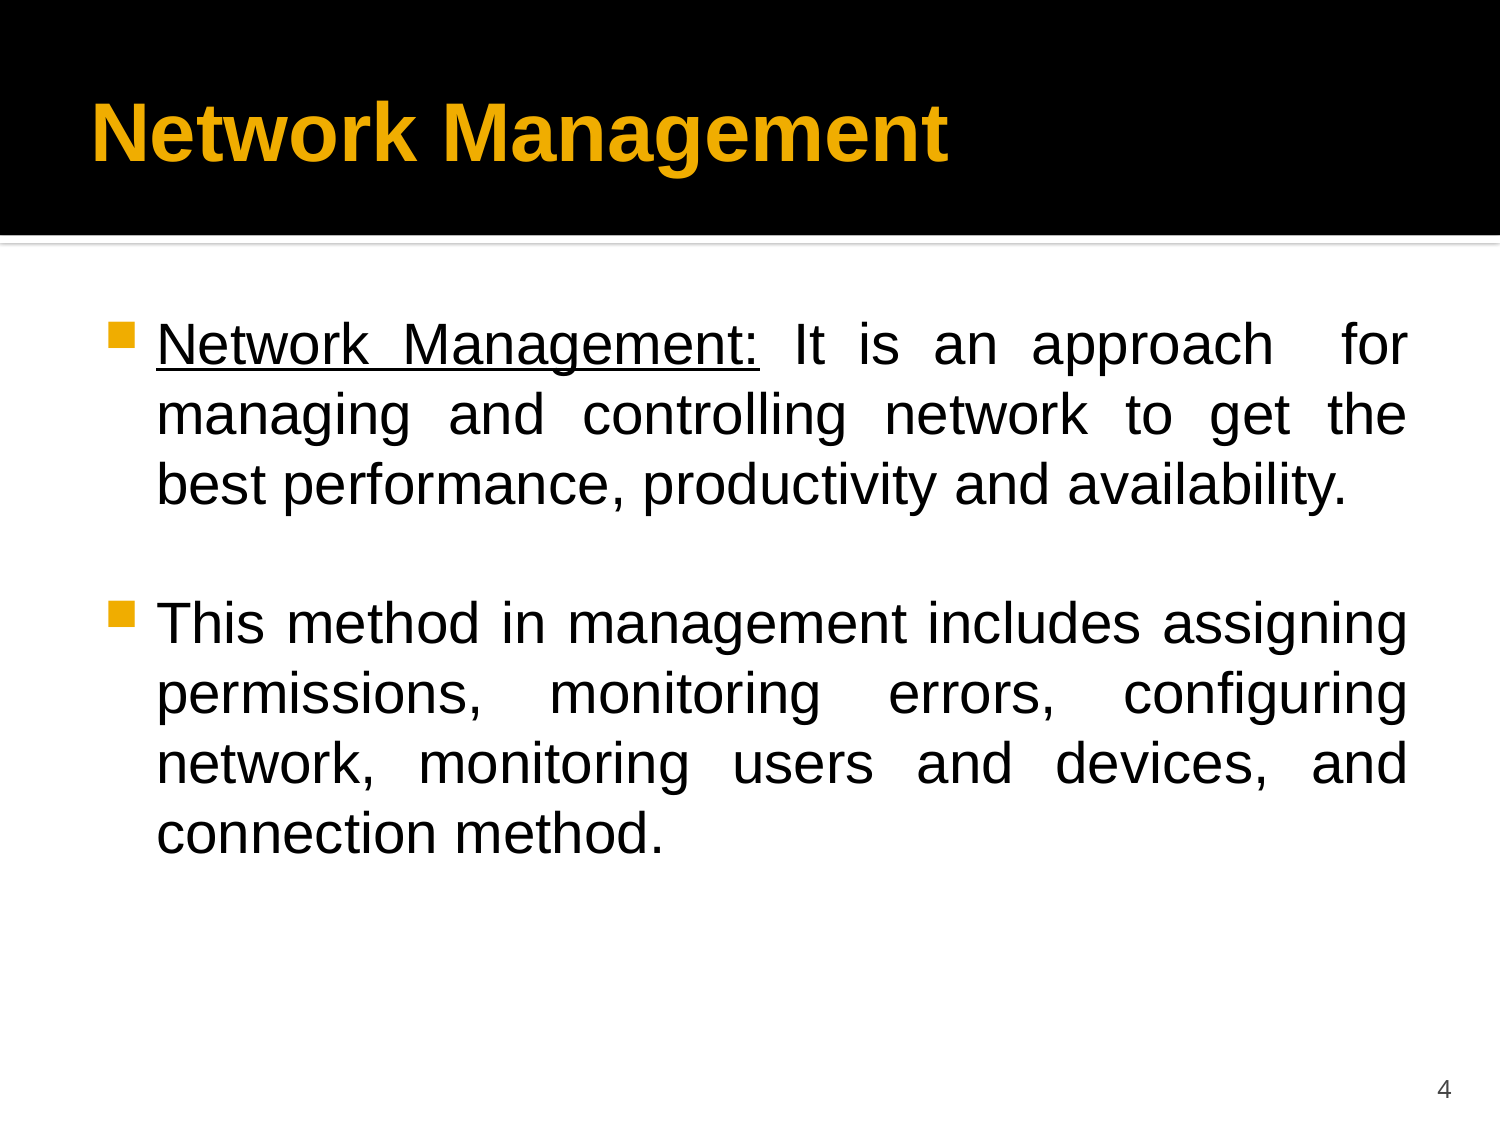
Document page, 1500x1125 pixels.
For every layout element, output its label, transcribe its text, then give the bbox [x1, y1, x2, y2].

title Network Management [75, 25, 1425, 231]
list Network Management: It is an approach for managing and controlling network to get the best performance, productivity and availability. This method in management includes assigning permissions, monitoring errors, configuring network, monitoring users and devices, and connection method. [75, 291, 1425, 1050]
slide_number 4 [1345, 1062, 1467, 1108]
